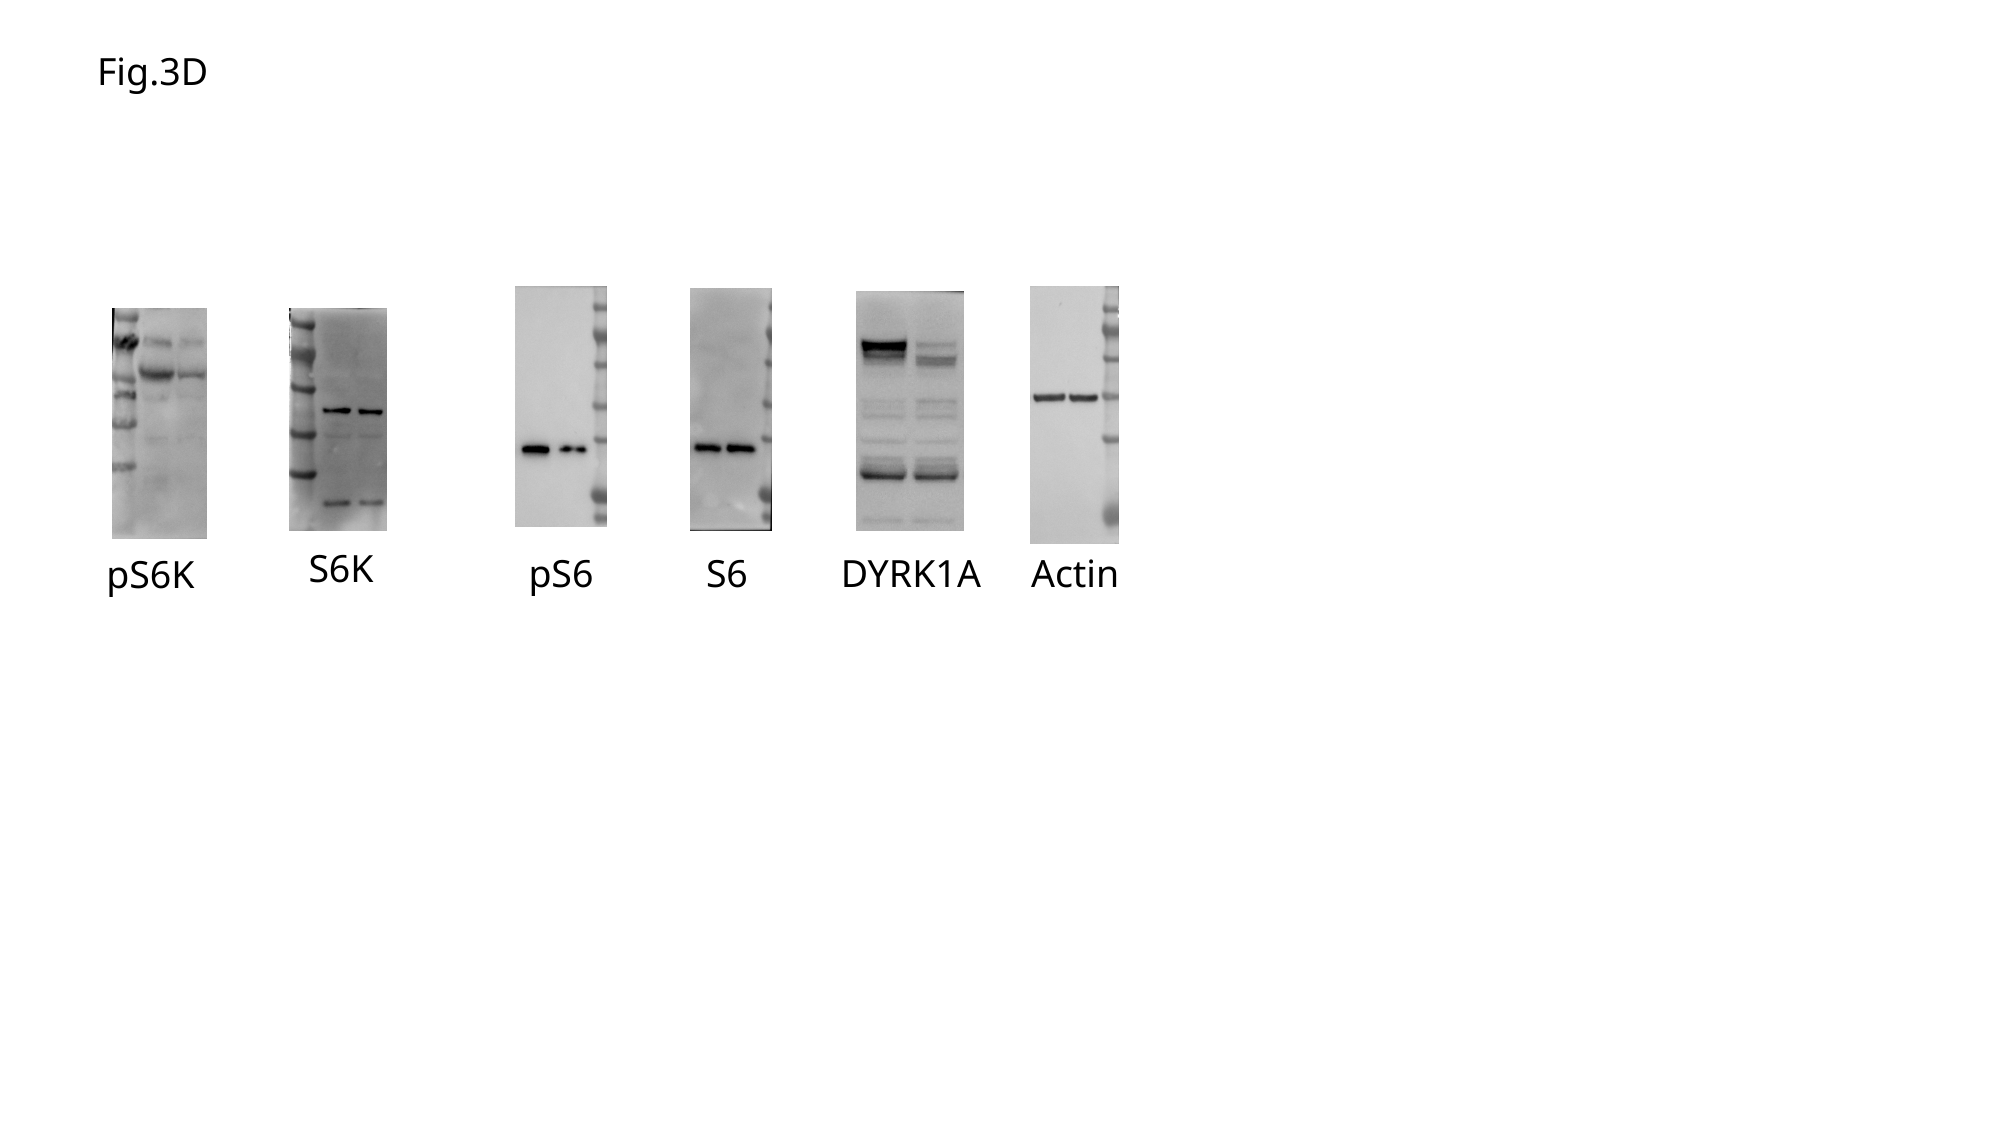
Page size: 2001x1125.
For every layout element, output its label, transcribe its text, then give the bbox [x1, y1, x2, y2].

picture [856, 291, 964, 531]
text_box pS6 [513, 543, 609, 603]
picture [1030, 286, 1119, 544]
text_box Fig.3D [82, 40, 1083, 101]
text_box S6 [691, 542, 763, 603]
text_box DYRK1A [826, 542, 996, 603]
picture [690, 288, 772, 531]
picture [515, 286, 607, 527]
text_box Actin [1016, 543, 1135, 603]
text_box S6K [293, 538, 389, 598]
text_box pS6K [91, 543, 210, 604]
picture [289, 308, 387, 531]
picture [112, 308, 207, 539]
